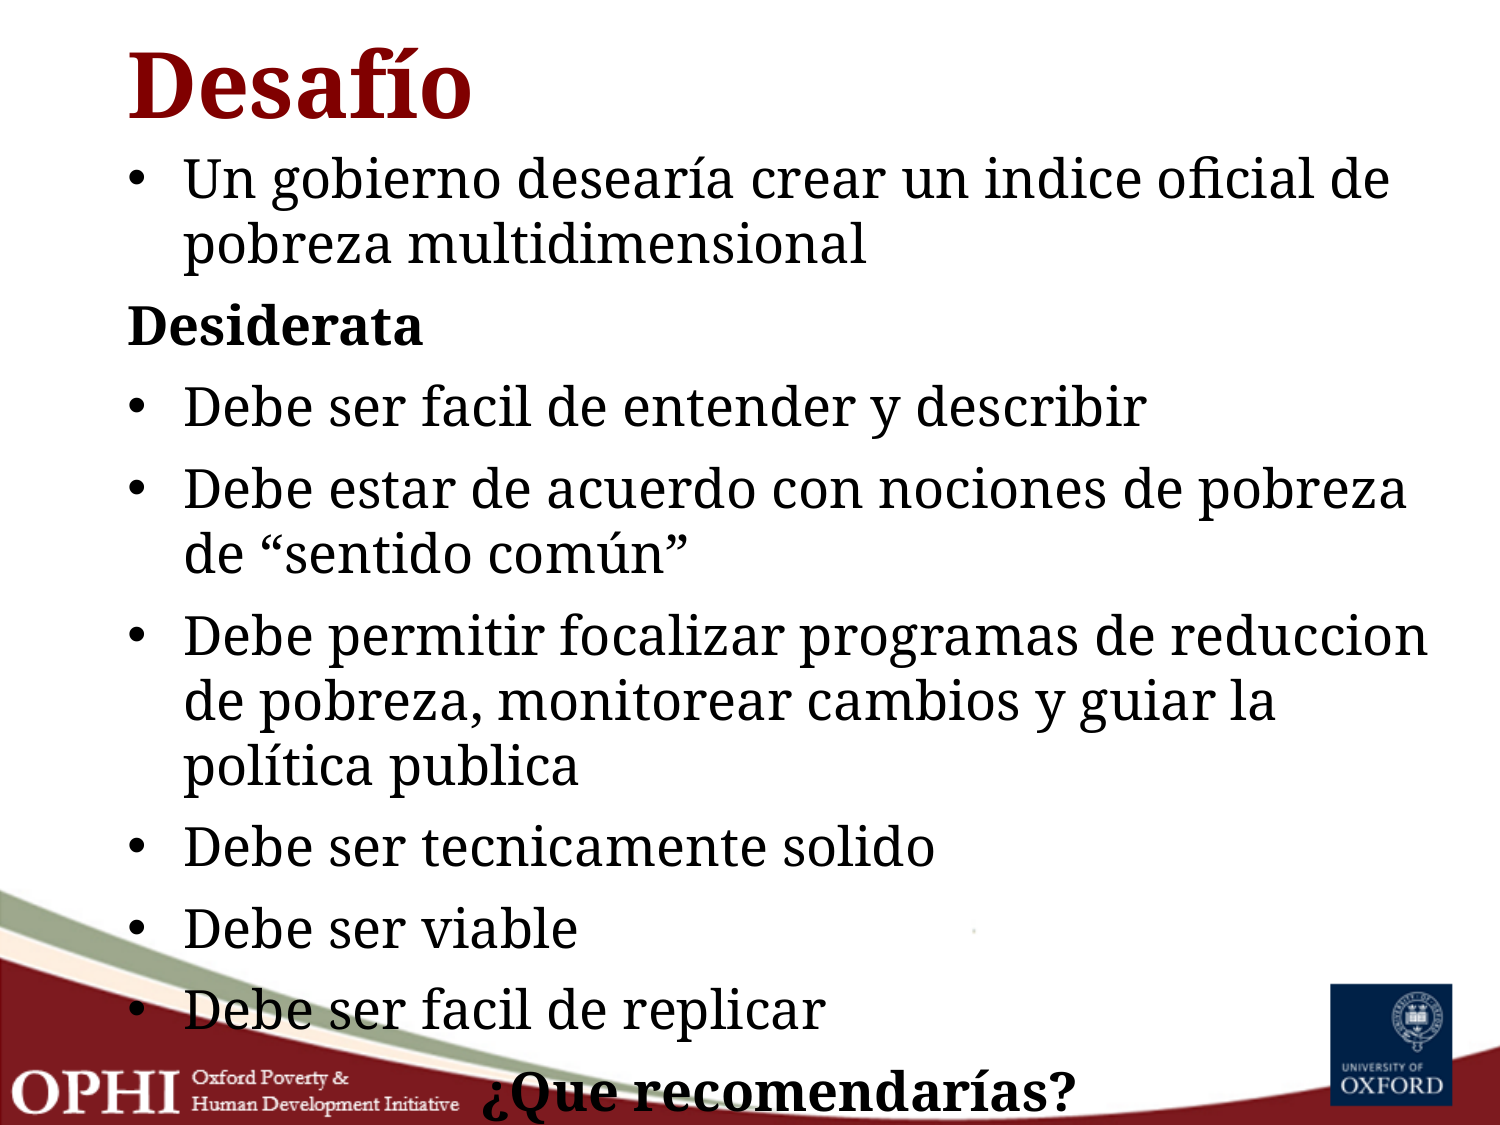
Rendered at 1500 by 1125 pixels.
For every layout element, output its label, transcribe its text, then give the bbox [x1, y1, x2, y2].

title Desafío [112, 19, 1388, 137]
picture [0, 0, 1500, 1125]
list Un gobierno desearía crear un indice oficial de pobreza multidimensional Desiderata Debe ser facil de entender y describir Debe estar de acuerdo con nociones de pobreza de “sentido común” Debe permitir focalizar programas de reduccion de pobreza, monitorear cambios y guiar la política publica Debe ser tecnicamente solido Debe ser viable Debe ser facil de replicar ¿Que recomendarías? [112, 137, 1447, 1094]
